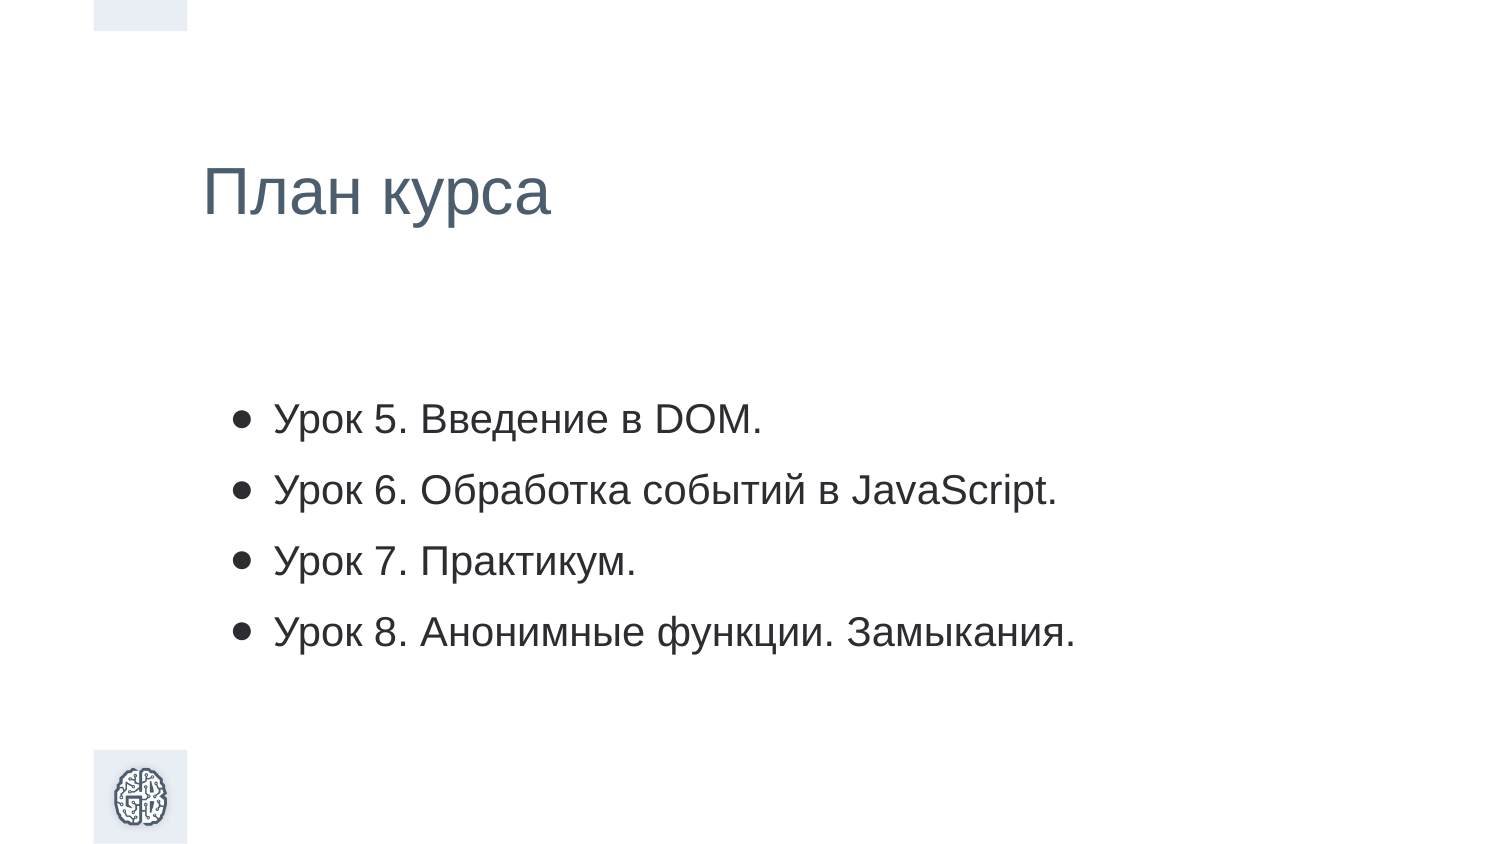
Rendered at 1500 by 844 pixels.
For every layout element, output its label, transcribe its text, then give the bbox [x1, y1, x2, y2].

picture [106, 760, 175, 834]
text_box Урок 5. Введение в DOM. Урок 6. Обработка событий в JavaScript. Урок 7. Практикум. Урок 8. Анонимные функции. Замыкания. [187, 303, 1312, 743]
text_box План курса [187, 93, 1312, 282]
